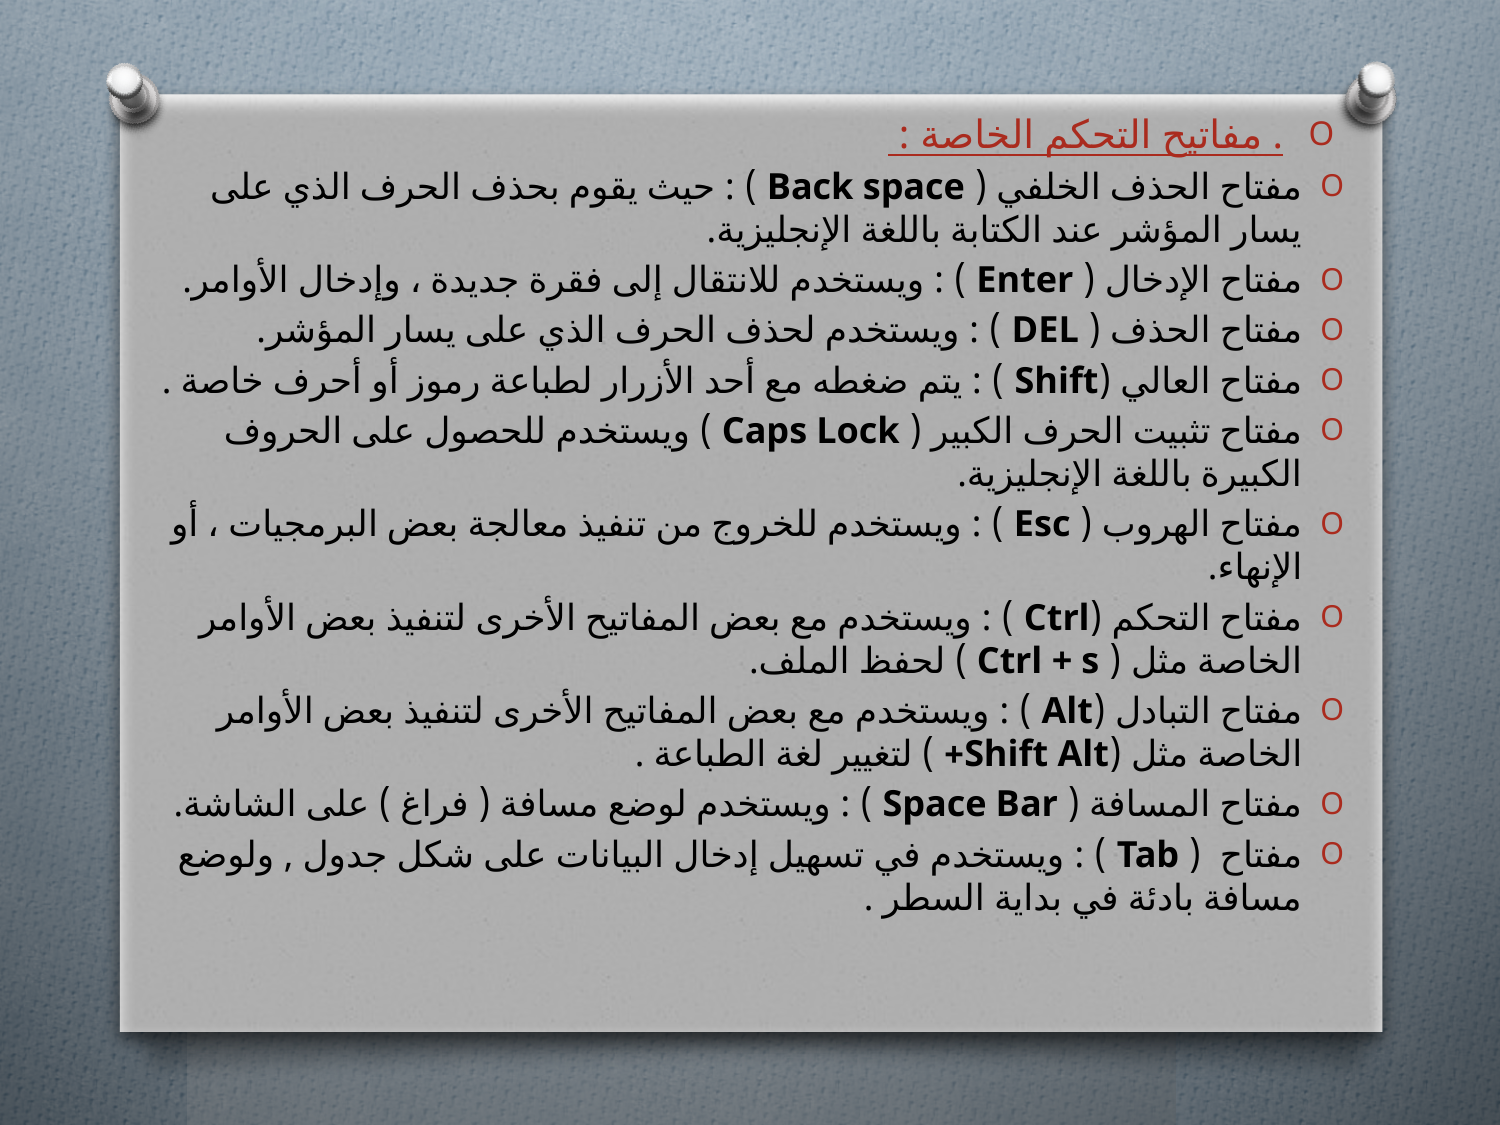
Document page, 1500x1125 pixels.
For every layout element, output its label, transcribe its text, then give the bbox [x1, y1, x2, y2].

list . مفاتيح التحكم الخاصة : مفتاح الحذف الخلفي ( Back space ) : حيث يقوم بحذف الحرف الذي على يسار المؤشر عند الكتابة باللغة الإنجليزية. مفتاح الإدخال ( Enter ) : ويستخدم للانتقال إلى فقرة جديدة ، وإدخال الأوامر. مفتاح الحذف ( DEL ) : ويستخدم لحذف الحرف الذي على يسار المؤشر. مفتاح العالي (Shift ) : يتم ضغطه مع أحد الأزرار لطباعة رموز أو أحرف خاصة . مفتاح تثبيت الحرف الكبير ( Caps Lock ) ويستخدم للحصول على الحروف الكبيرة باللغة الإنجليزية. مفتاح الهروب ( Esc ) : ويستخدم للخروج من تنفيذ معالجة بعض البرمجيات ، أو الإنهاء. مفتاح التحكم (Ctrl ) : ويستخدم مع بعض المفاتيح الأخرى لتنفيذ بعض الأوامر الخاصة مثل ( Ctrl + s ) لحفظ الملف. مفتاح التبادل (Alt ) : ويستخدم مع بعض المفاتيح الأخرى لتنفيذ بعض الأوامر الخاصة مثل (Shift Alt+ ) لتغيير لغة الطباعة . مفتاح المسافة ( Space Bar ) : ويستخدم لوضع مسافة ( فراغ ) على الشاشة. مفتاح ( Tab ) : ويستخدم في تسهيل إدخال البيانات على شكل جدول , ولوضع مسافة بادئة في بداية السطر . [123, 101, 1353, 1024]
picture [75, 29, 198, 137]
picture [1317, 35, 1439, 156]
